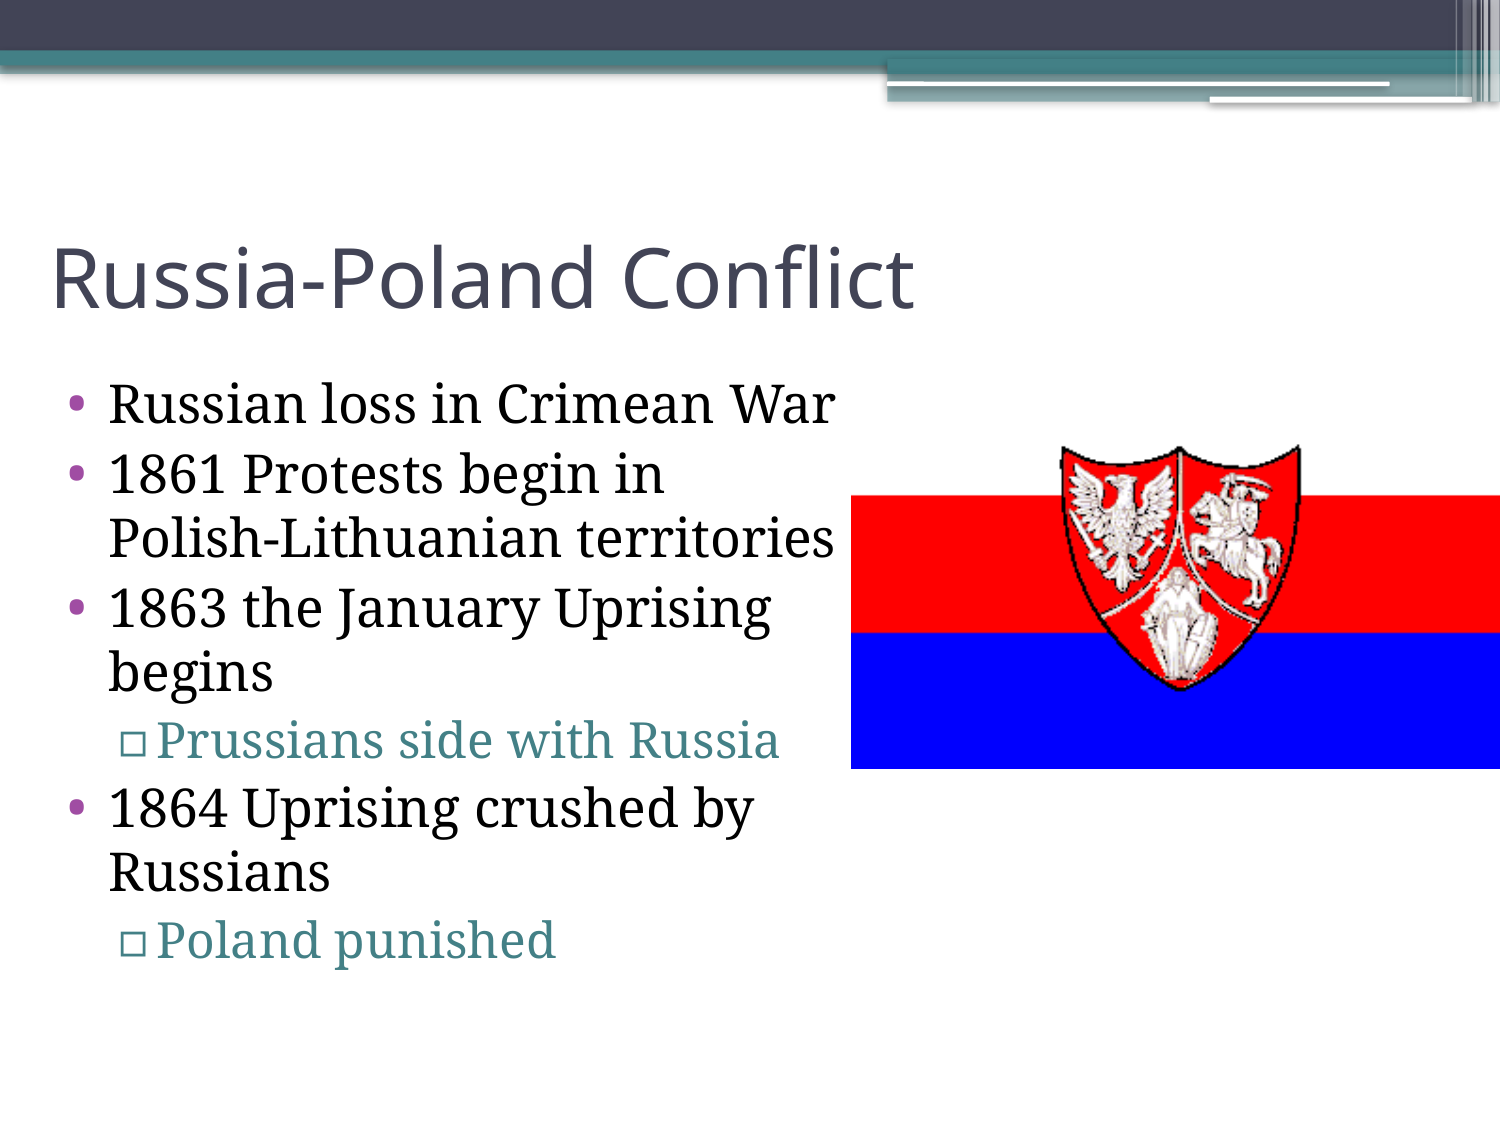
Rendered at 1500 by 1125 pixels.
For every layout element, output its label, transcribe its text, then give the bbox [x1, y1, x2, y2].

list Russian loss in Crimean War 1861 Protests begin in Polish-Lithuanian territories 1863 the January Uprising begins Prussians side with Russia 1864 Uprising crushed by Russians Poland punished [34, 362, 858, 1072]
picture [851, 362, 1500, 769]
title Russia-Poland Conflict [34, 187, 1385, 362]
